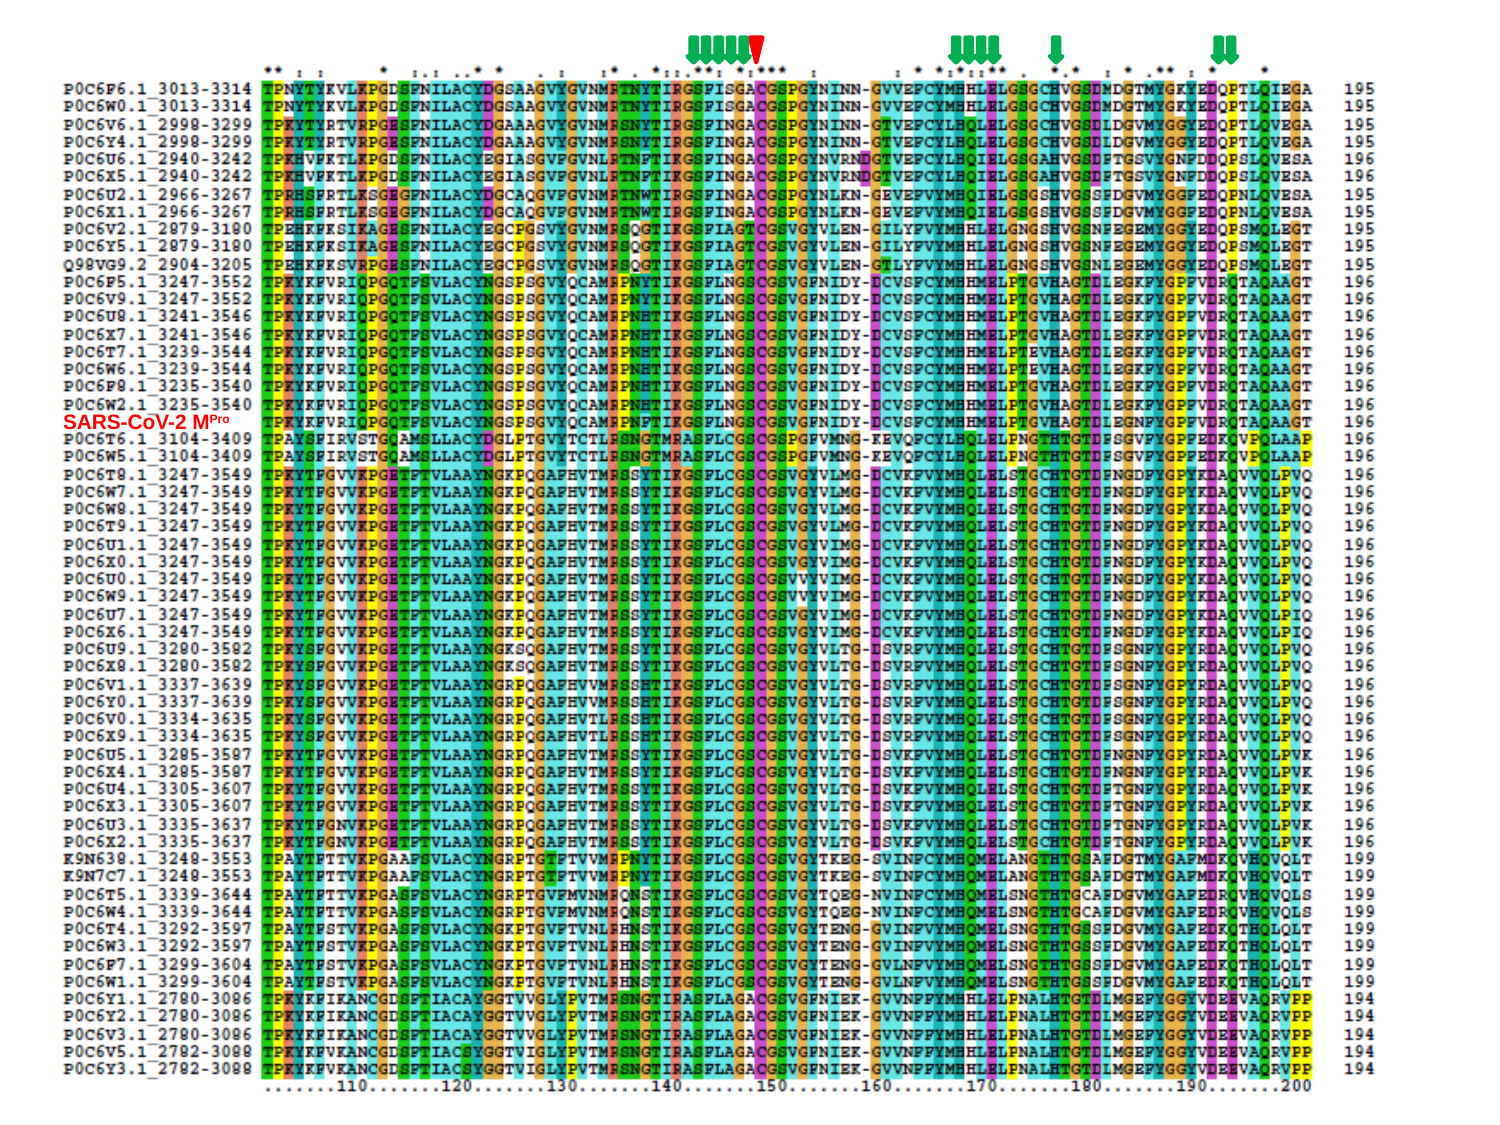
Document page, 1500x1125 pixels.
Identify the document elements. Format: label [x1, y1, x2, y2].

text_box [49, 37, 1388, 1101]
text_box [44, 401, 255, 443]
